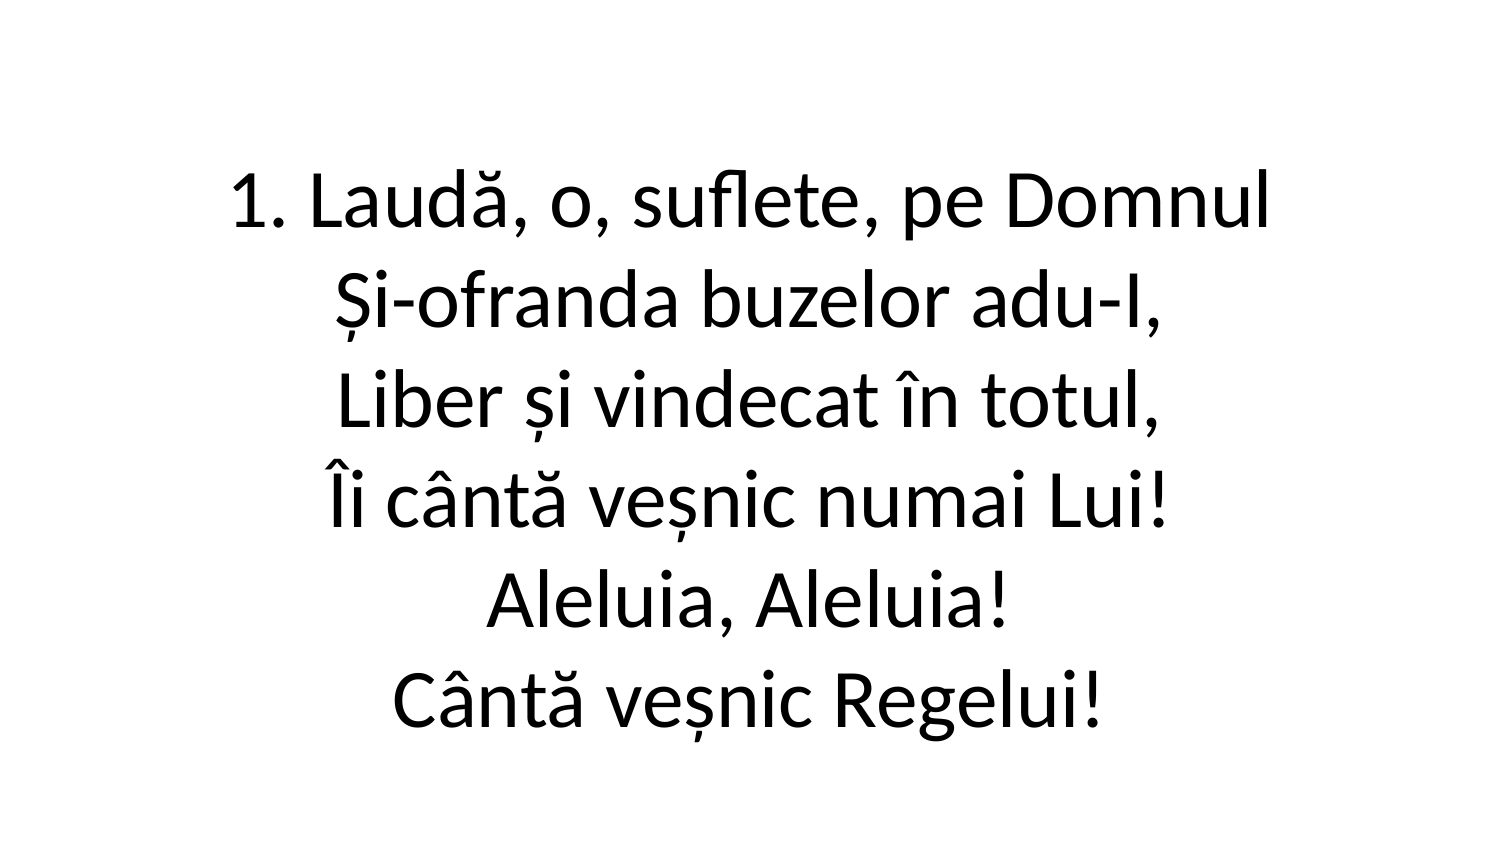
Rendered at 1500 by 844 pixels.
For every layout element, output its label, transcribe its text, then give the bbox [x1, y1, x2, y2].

text_box 1. Laudă, o, suflete, pe Domnul Și-ofranda buzelor adu-I, Liber și vindecat în totul, Îi cântă veșnic numai Lui! Aleluia, Aleluia! Cântă veșnic Regelui! [211, 92, 1289, 752]
